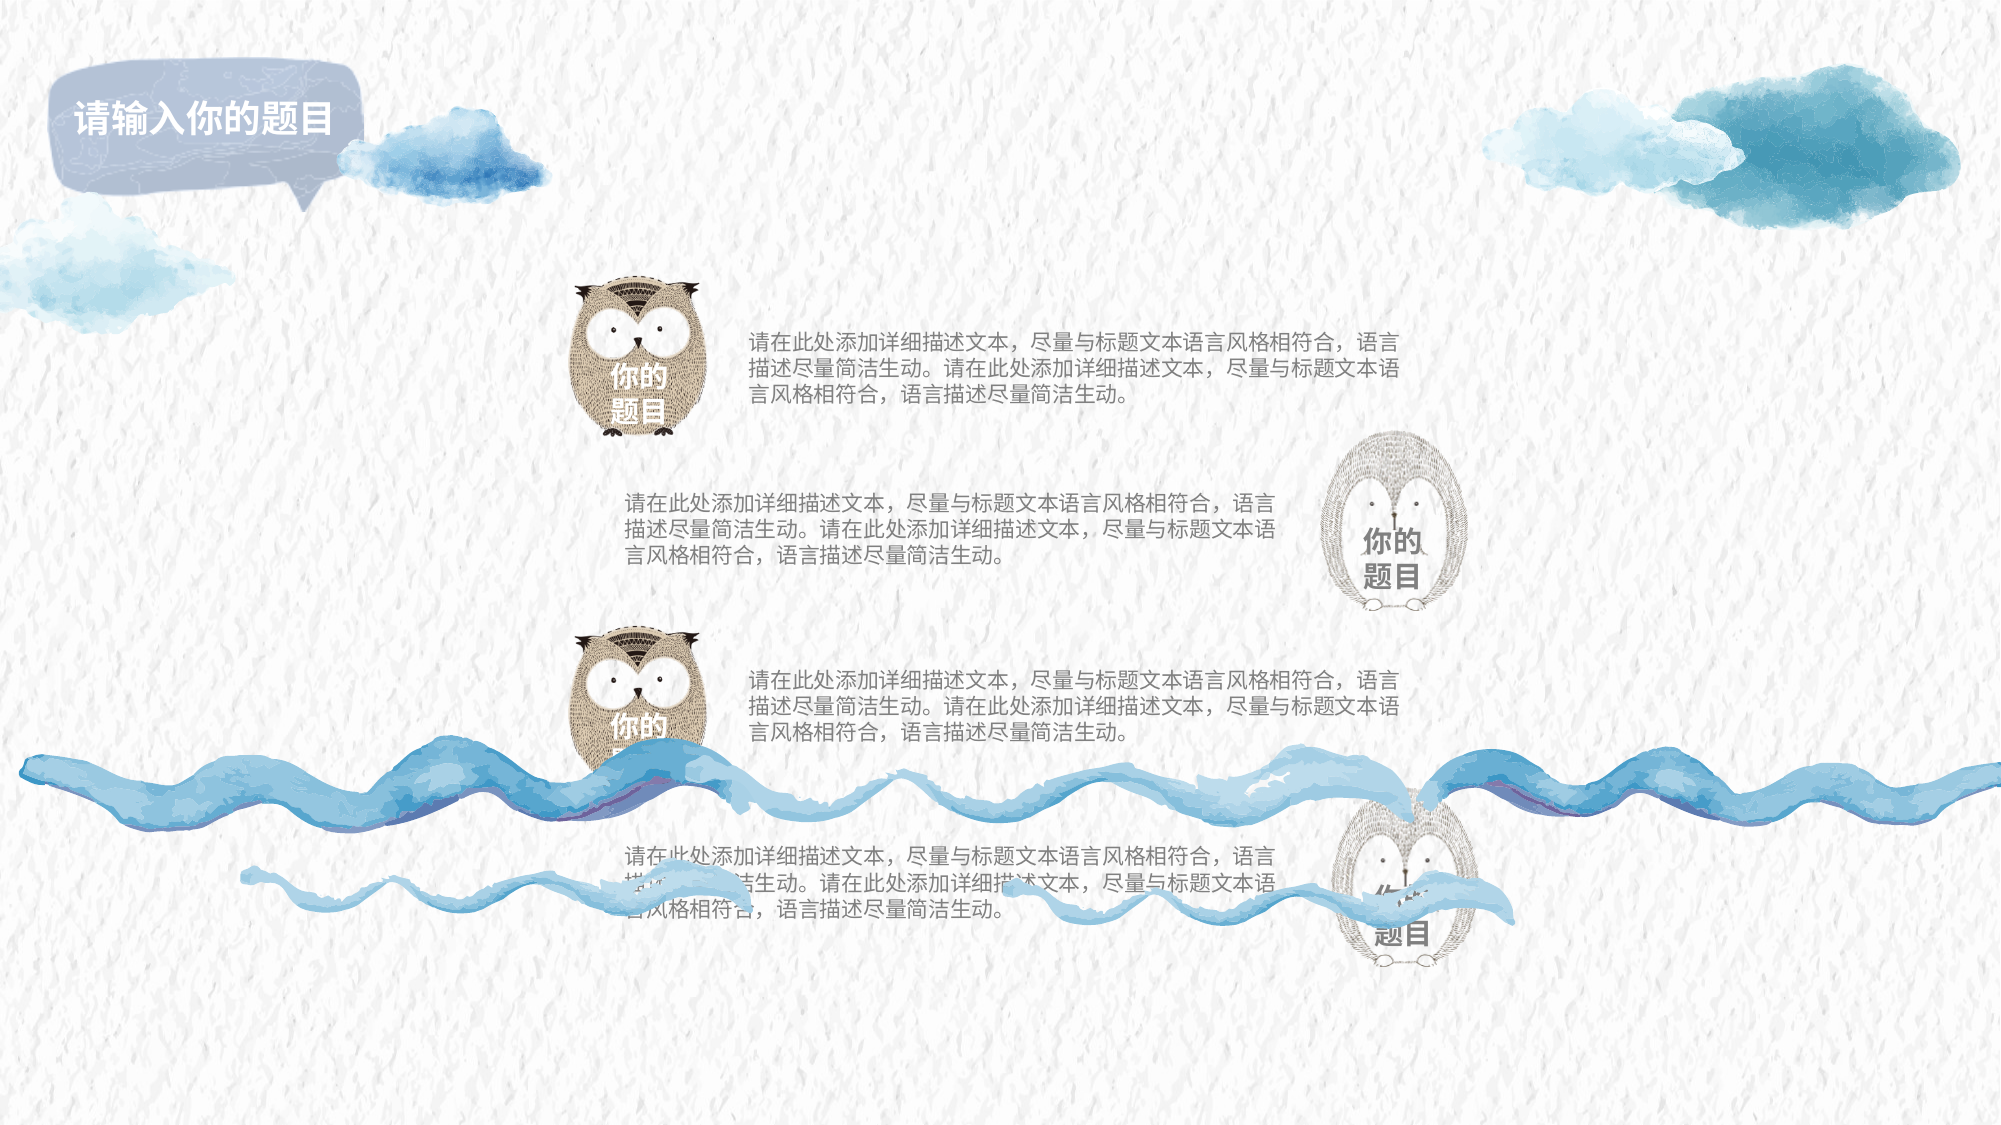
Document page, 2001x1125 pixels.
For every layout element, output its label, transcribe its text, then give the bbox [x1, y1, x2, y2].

text_box 请在此处添加详细描述文本，尽量与标题文本语言风格相符合，语言描述尽量简洁生动。请在此处添加详细描述文本，尽量与标题文本语言风格相符合，语言描述尽量简洁生动。 [609, 482, 1298, 576]
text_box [46, 57, 364, 212]
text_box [1320, 430, 1468, 611]
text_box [1330, 827, 1479, 869]
picture [0, 0, 2000, 1125]
text_box 请在此处添加详细描述文本，尽量与标题文本语言风格相符合，语言描述尽量简洁生动。请在此处添加详细描述文本，尽量与标题文本语言风格相符合，语言描述尽量简洁生动。 [733, 320, 1422, 415]
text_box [1330, 930, 1479, 967]
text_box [568, 275, 707, 437]
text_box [568, 625, 707, 734]
text_box 请在此处添加详细描述文本，尽量与标题文本语言风格相符合，语言描述尽量简洁生动。请在此处添加详细描述文本，尽量与标题文本语言风格相符合，语言描述尽量简洁生动。 [733, 659, 1422, 746]
text_box 请在此处添加详细描述文本，尽量与标题文本语言风格相符合，语言描述尽量简洁生动。请在此处添加详细描述文本，尽量与标题文本语言风格相符合，语言描述尽量简洁生动。 [609, 835, 1298, 930]
